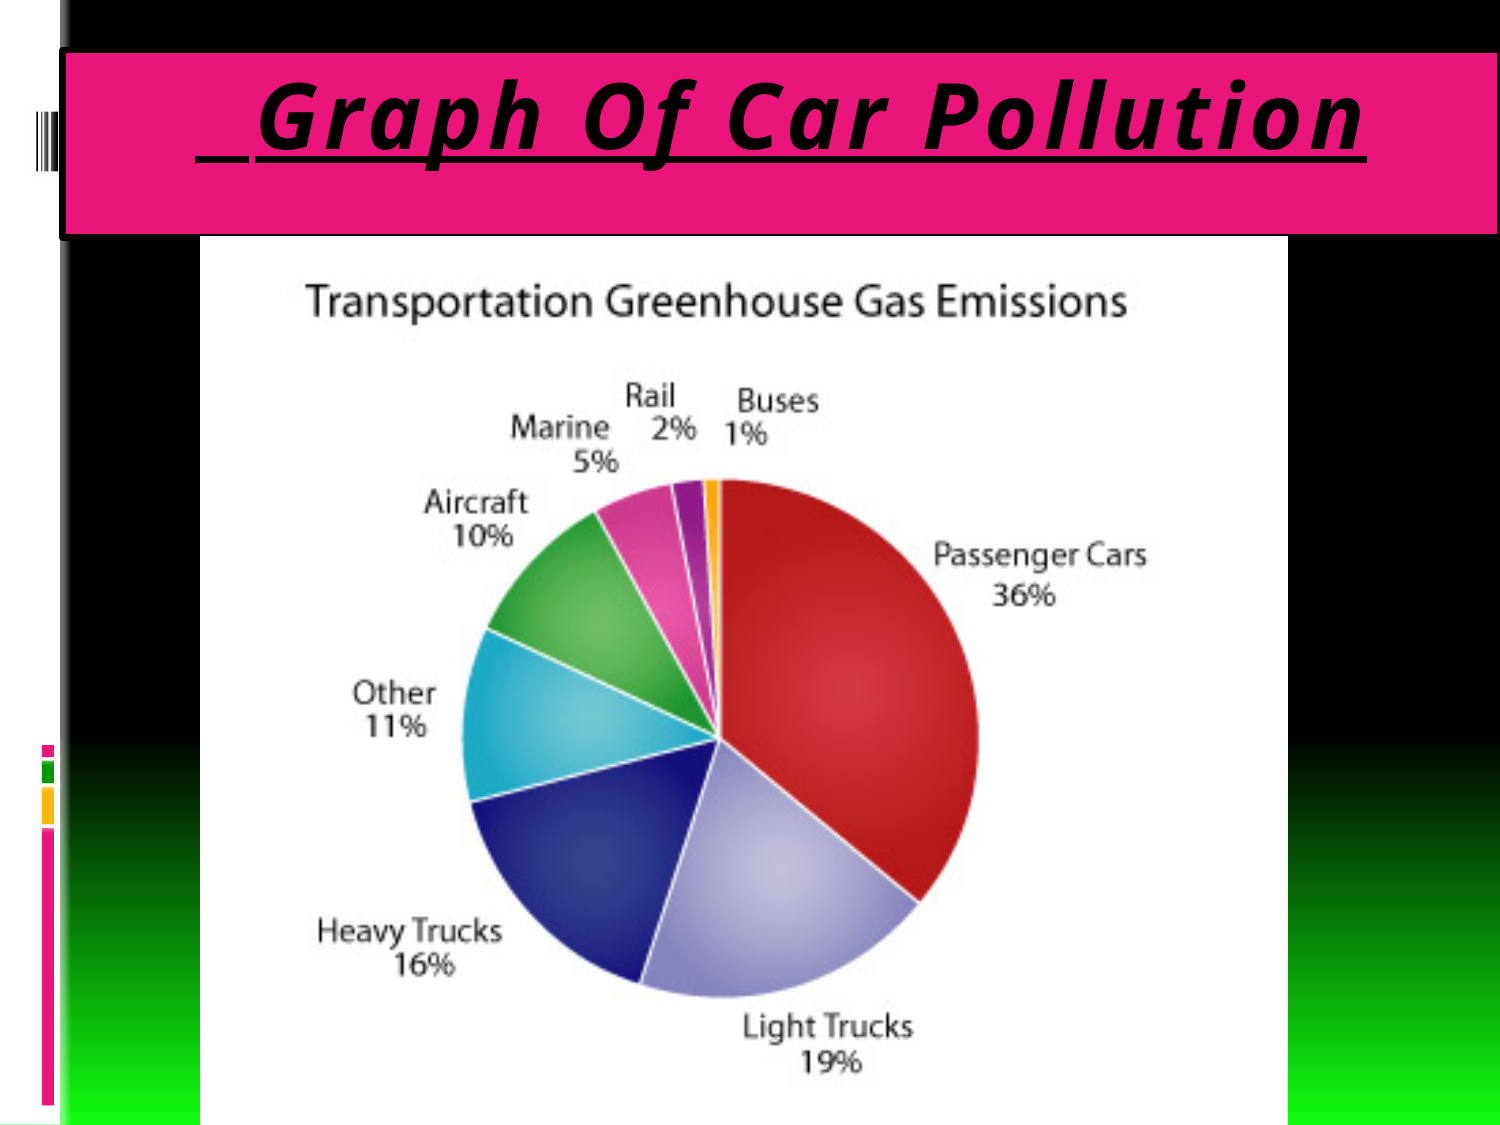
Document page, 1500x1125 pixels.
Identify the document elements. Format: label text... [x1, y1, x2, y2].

title Graph Of Car Pollution [59, 47, 1500, 241]
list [199, 235, 1288, 1125]
